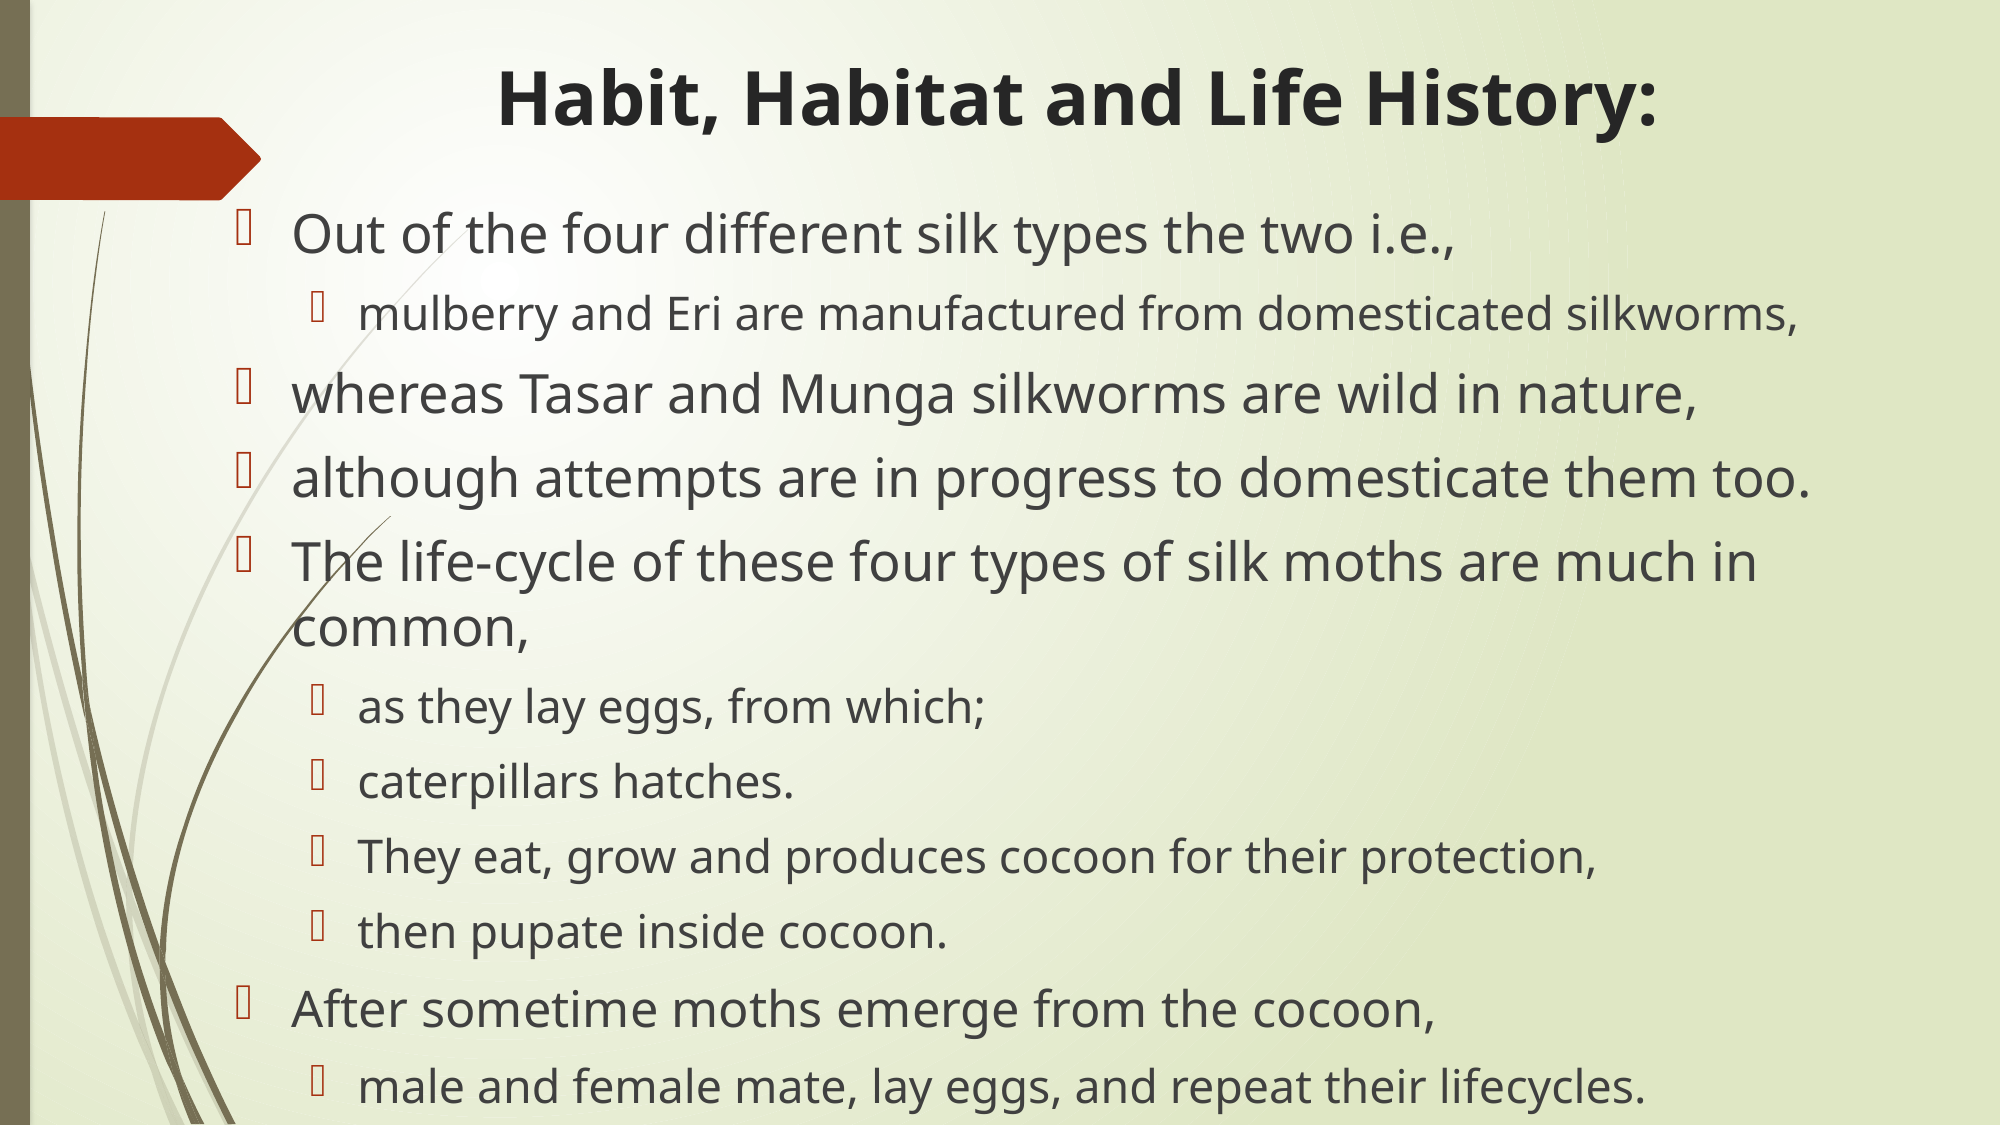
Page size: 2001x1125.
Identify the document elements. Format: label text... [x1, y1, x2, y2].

title Habit, Habitat and Life History: [268, 43, 1888, 172]
list Out of the four different silk types the two i.e., mulberry and Eri are manufactured from domesticated silkworms, whereas Tasar and Munga silkworms are wild in nature, although attempts are in progress to domesticate them too. The life-cycle of these four types of silk moths are much in common, as they lay eggs, from which; caterpillars hatches. They eat, grow and produces cocoon for their protection, then pupate inside cocoon. After sometime moths emerge from the cocoon, male and female mate, lay eggs, and repeat their life­cycles. [219, 192, 2000, 1125]
